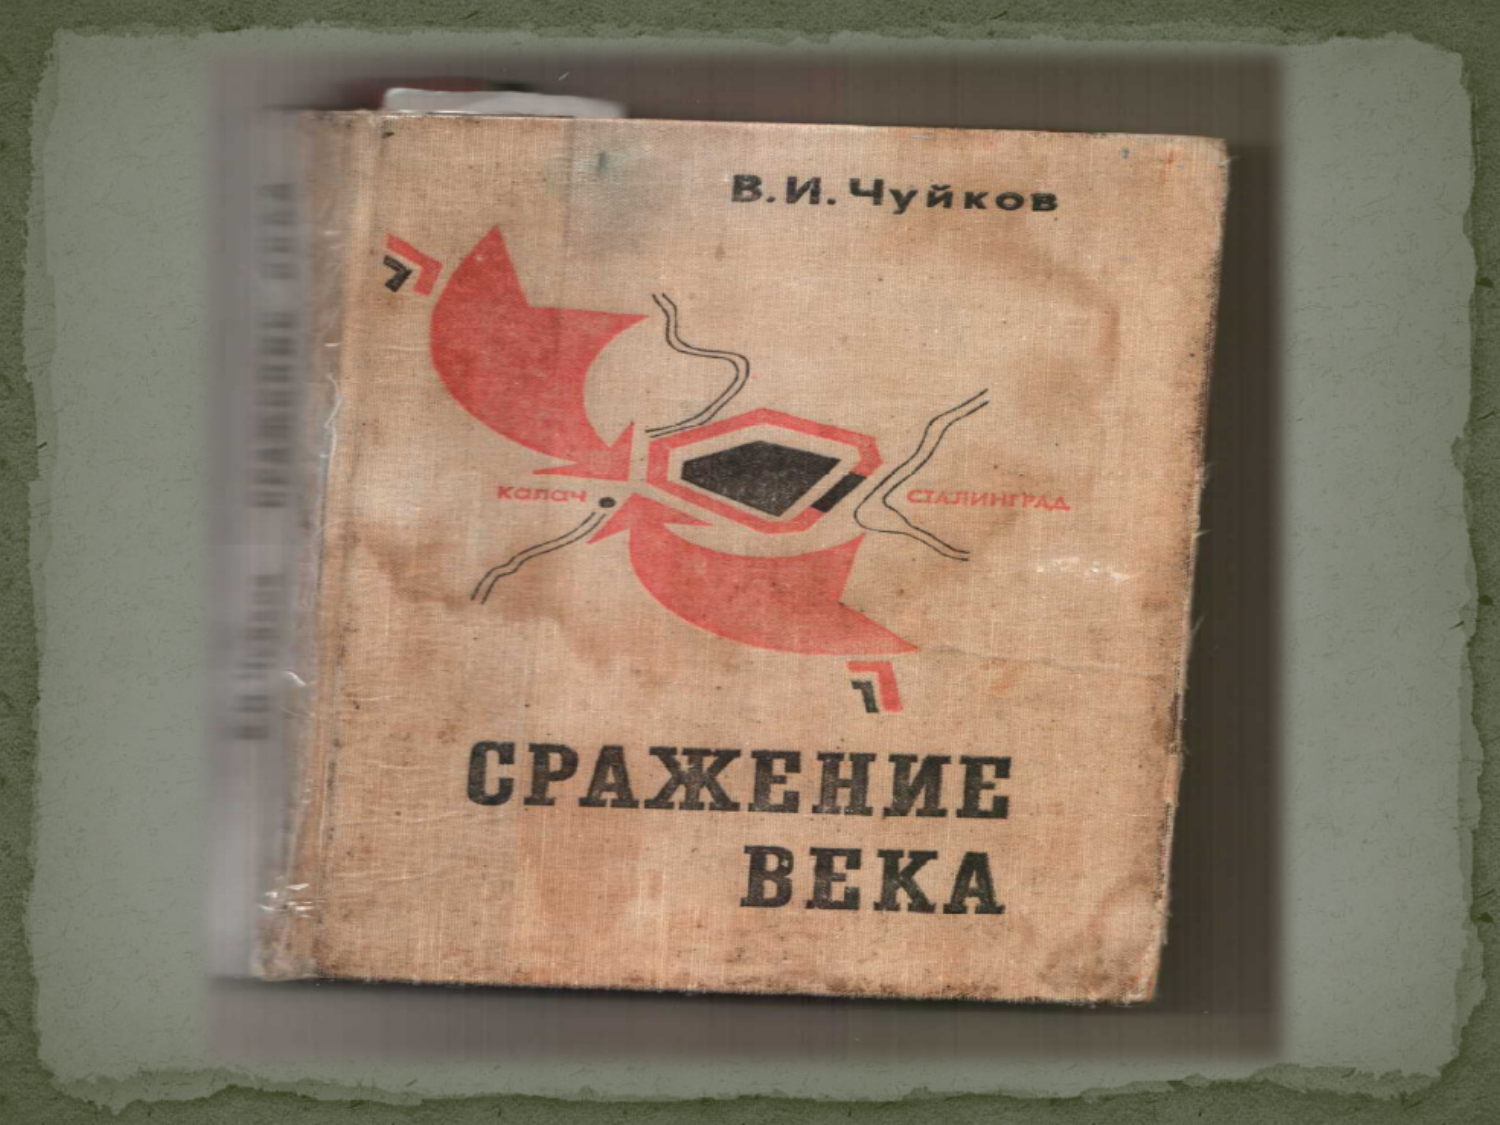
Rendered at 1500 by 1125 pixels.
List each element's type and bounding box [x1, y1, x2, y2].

picture [191, 37, 1300, 1079]
